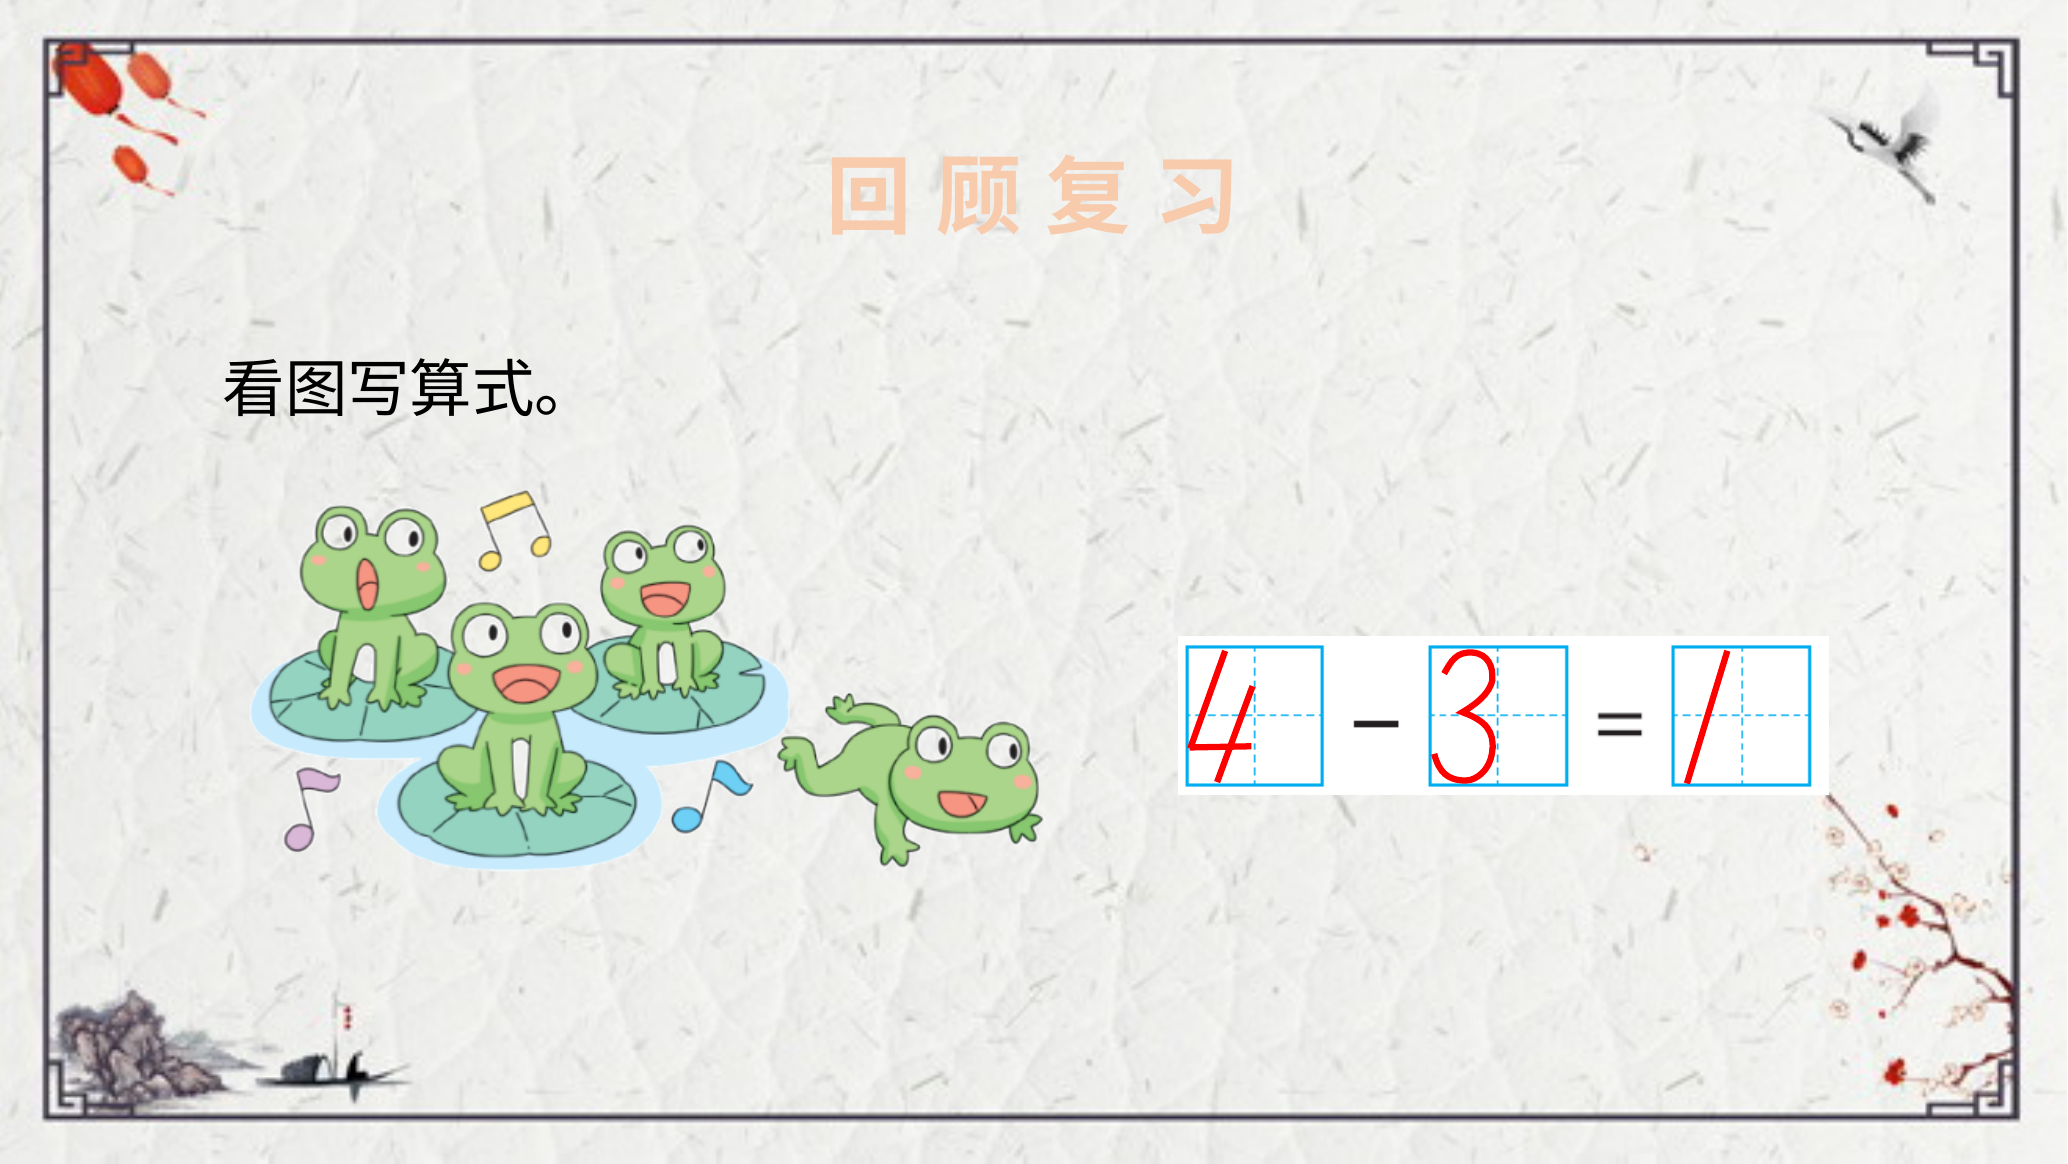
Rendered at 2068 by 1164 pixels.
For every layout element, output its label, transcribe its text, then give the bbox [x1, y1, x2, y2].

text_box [1189, 650, 1253, 783]
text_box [1434, 652, 1493, 781]
text_box 看图写算式。 [207, 304, 755, 432]
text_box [1686, 650, 1728, 784]
picture [0, 0, 2068, 1164]
text_box 回 顾 复 习 [811, 135, 1256, 253]
